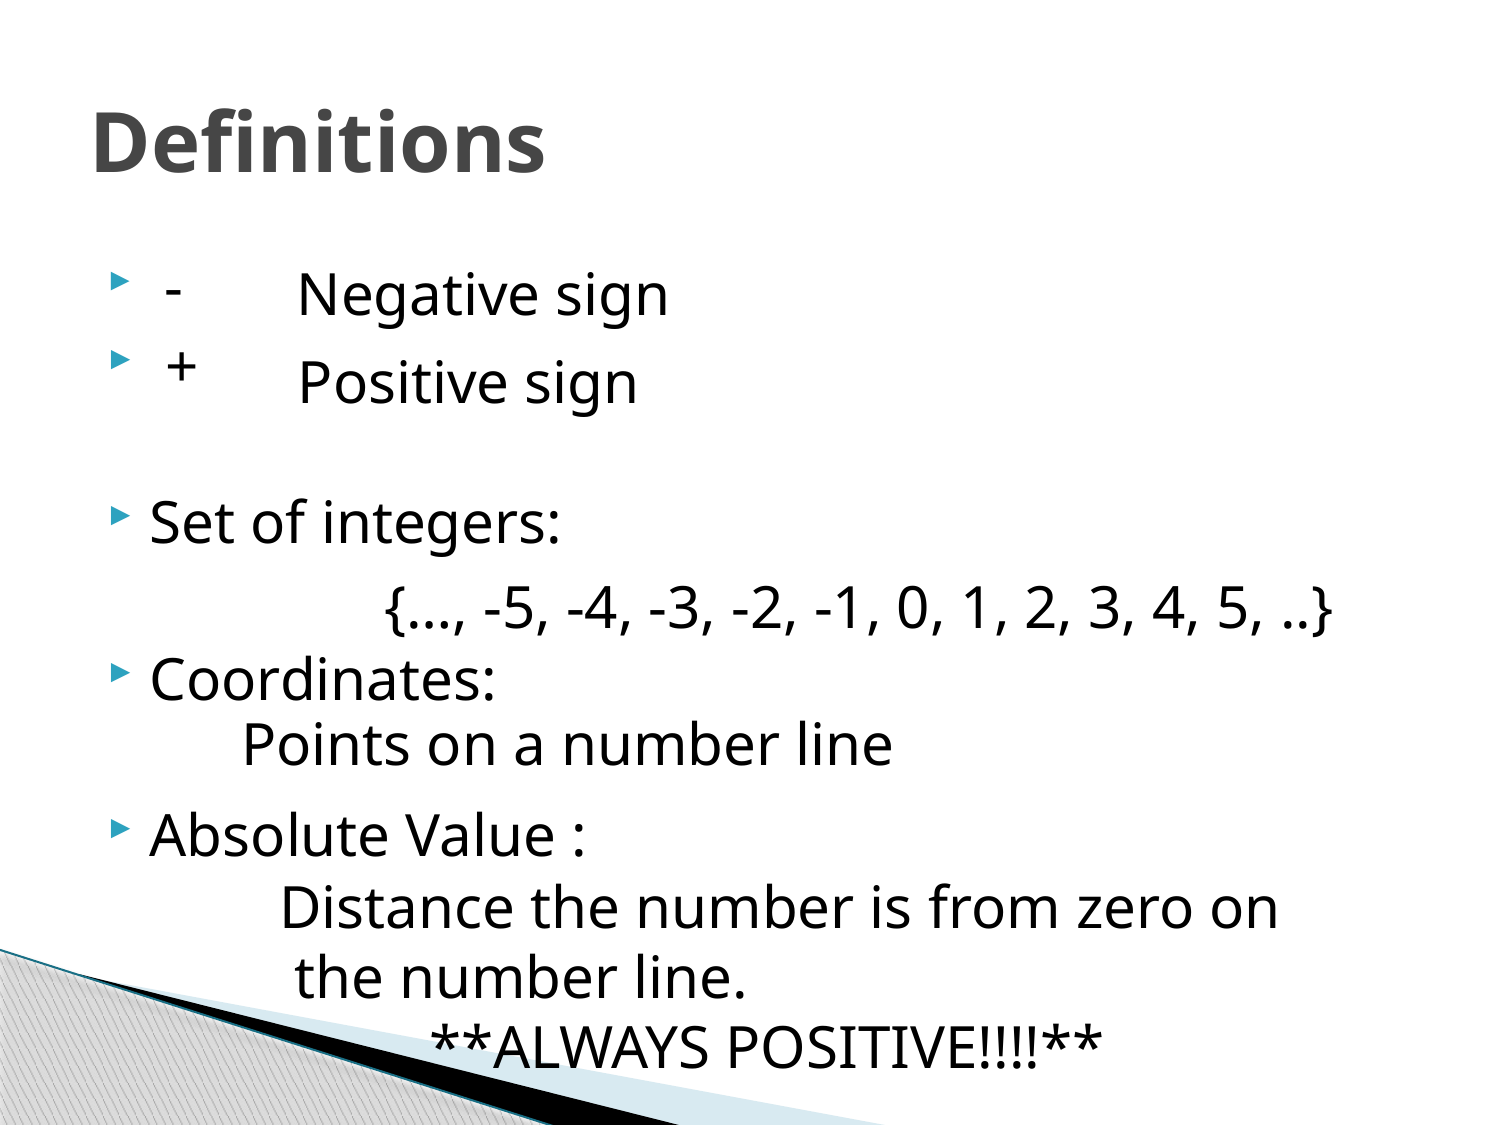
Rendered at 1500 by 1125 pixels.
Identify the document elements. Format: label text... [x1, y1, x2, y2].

text_box Positive sign [283, 337, 655, 423]
text_box Negative sign [282, 249, 686, 335]
text_box {…, -5, -4, -3, -2, -1, 0, 1, 2, 3, 4, 5, ..} [369, 562, 1350, 648]
text_box Points on a number line [226, 699, 910, 785]
text_box Distance the number is from zero on the number line. **ALWAYS POSITIVE!!!!** [264, 862, 1296, 1088]
list - + Set of integers: Coordinates: Absolute Value : [75, 243, 1425, 986]
title Definitions [75, 45, 1425, 233]
